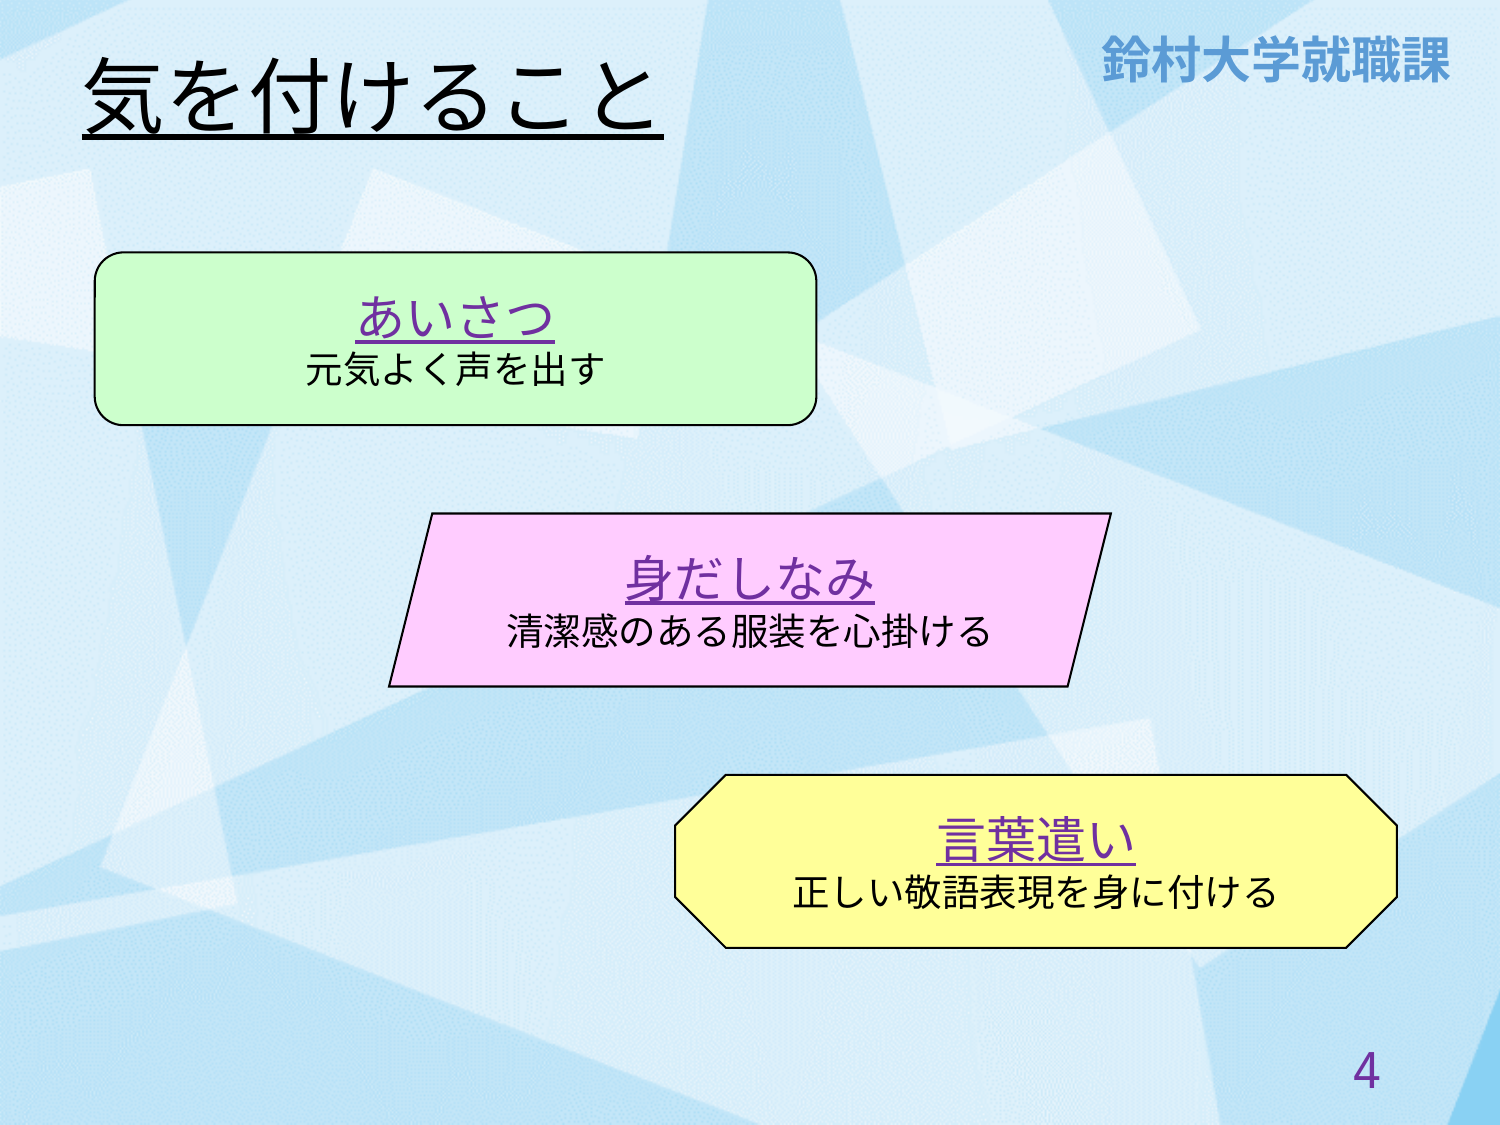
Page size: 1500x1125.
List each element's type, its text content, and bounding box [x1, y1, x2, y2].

text_box あいさつ 元気よく声を出す [93, 251, 818, 427]
text_box 身だしなみ 清潔感のある服装を心掛ける [387, 512, 1113, 688]
slide_number 3 [1059, 1042, 1397, 1103]
picture [0, 0, 1500, 1125]
text_box 言葉遣い 正しい敬語表現を身に付ける [674, 773, 1398, 949]
text_box 気を付けること [66, 37, 680, 152]
